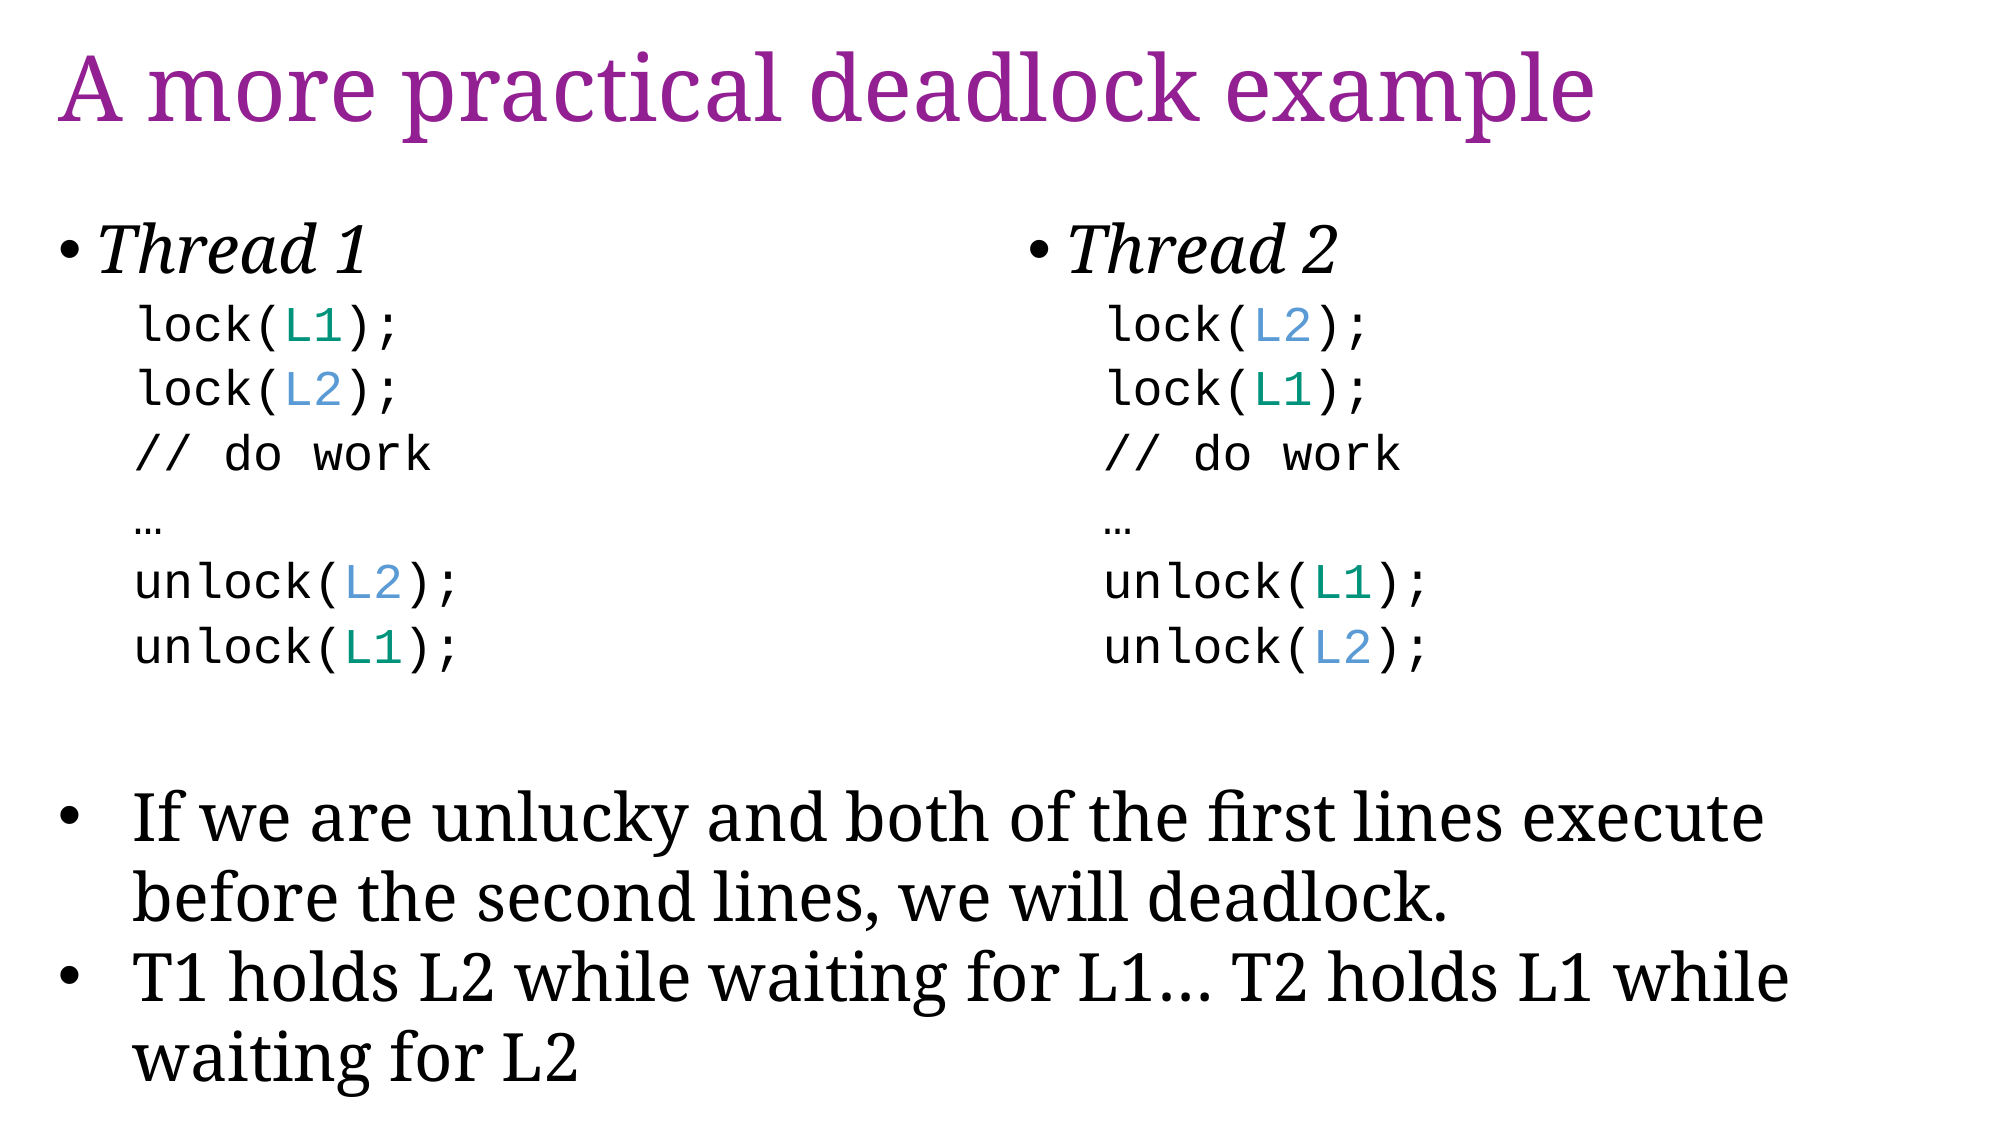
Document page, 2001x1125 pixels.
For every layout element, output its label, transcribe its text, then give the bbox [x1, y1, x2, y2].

title A more practical deadlock example [43, 25, 1953, 158]
list Thread 2 lock(L2); lock(L1); // do work … unlock(L1); unlock(L2); [1012, 208, 1953, 718]
text_box If we are unlucky and both of the first lines execute before the second lines, we will deadlock. T1 holds L2 while waiting for L1… T2 holds L1 while waiting for L2 [43, 767, 1953, 1102]
list Thread 1 lock(L1); lock(L2); // do work … unlock(L2); unlock(L1); [43, 208, 988, 767]
